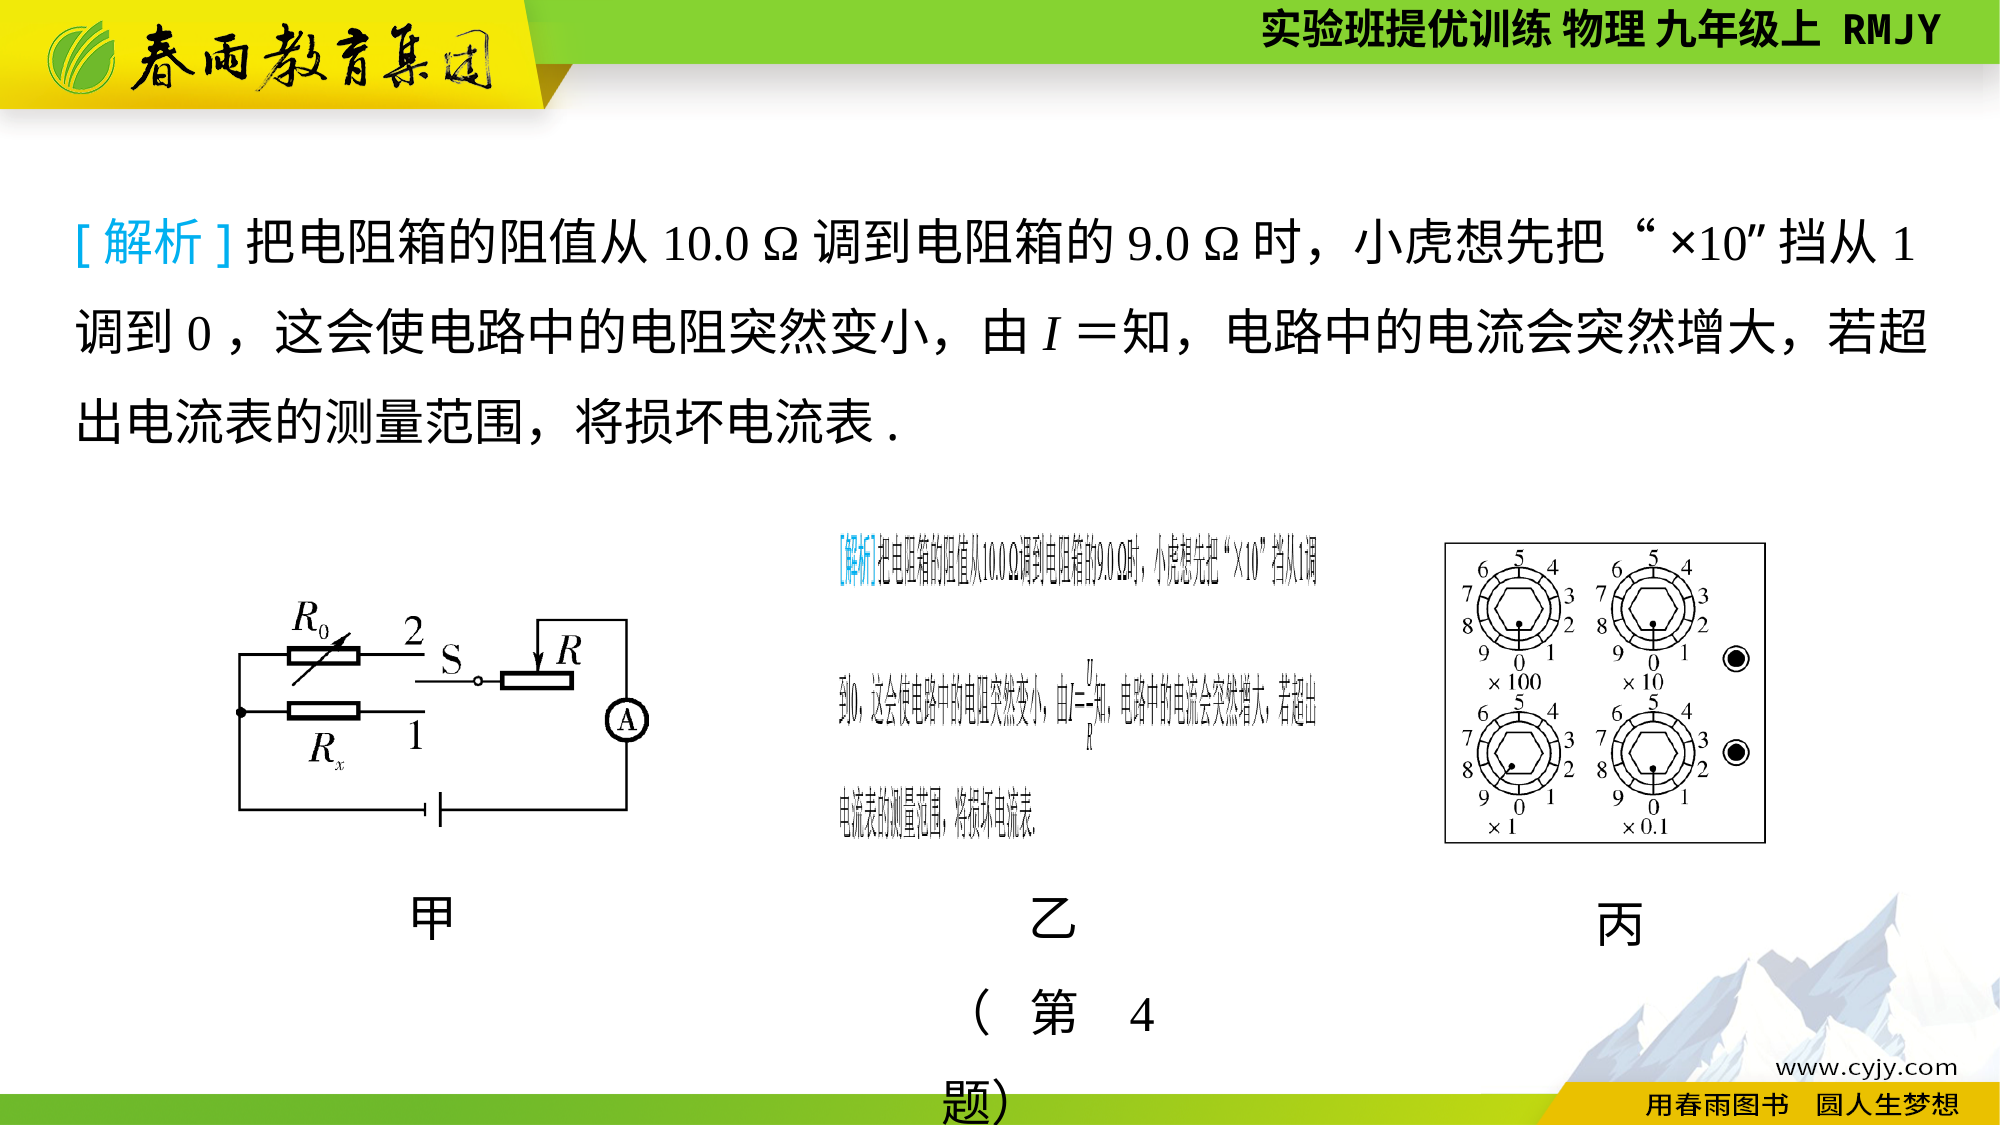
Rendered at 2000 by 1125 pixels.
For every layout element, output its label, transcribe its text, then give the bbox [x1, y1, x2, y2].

text_box （第4题） [926, 943, 1182, 1049]
picture [0, 0, 2000, 1125]
text_box 乙 [1014, 867, 1094, 943]
text_box 甲 [392, 849, 473, 955]
text_box 丙 [1581, 859, 1661, 960]
